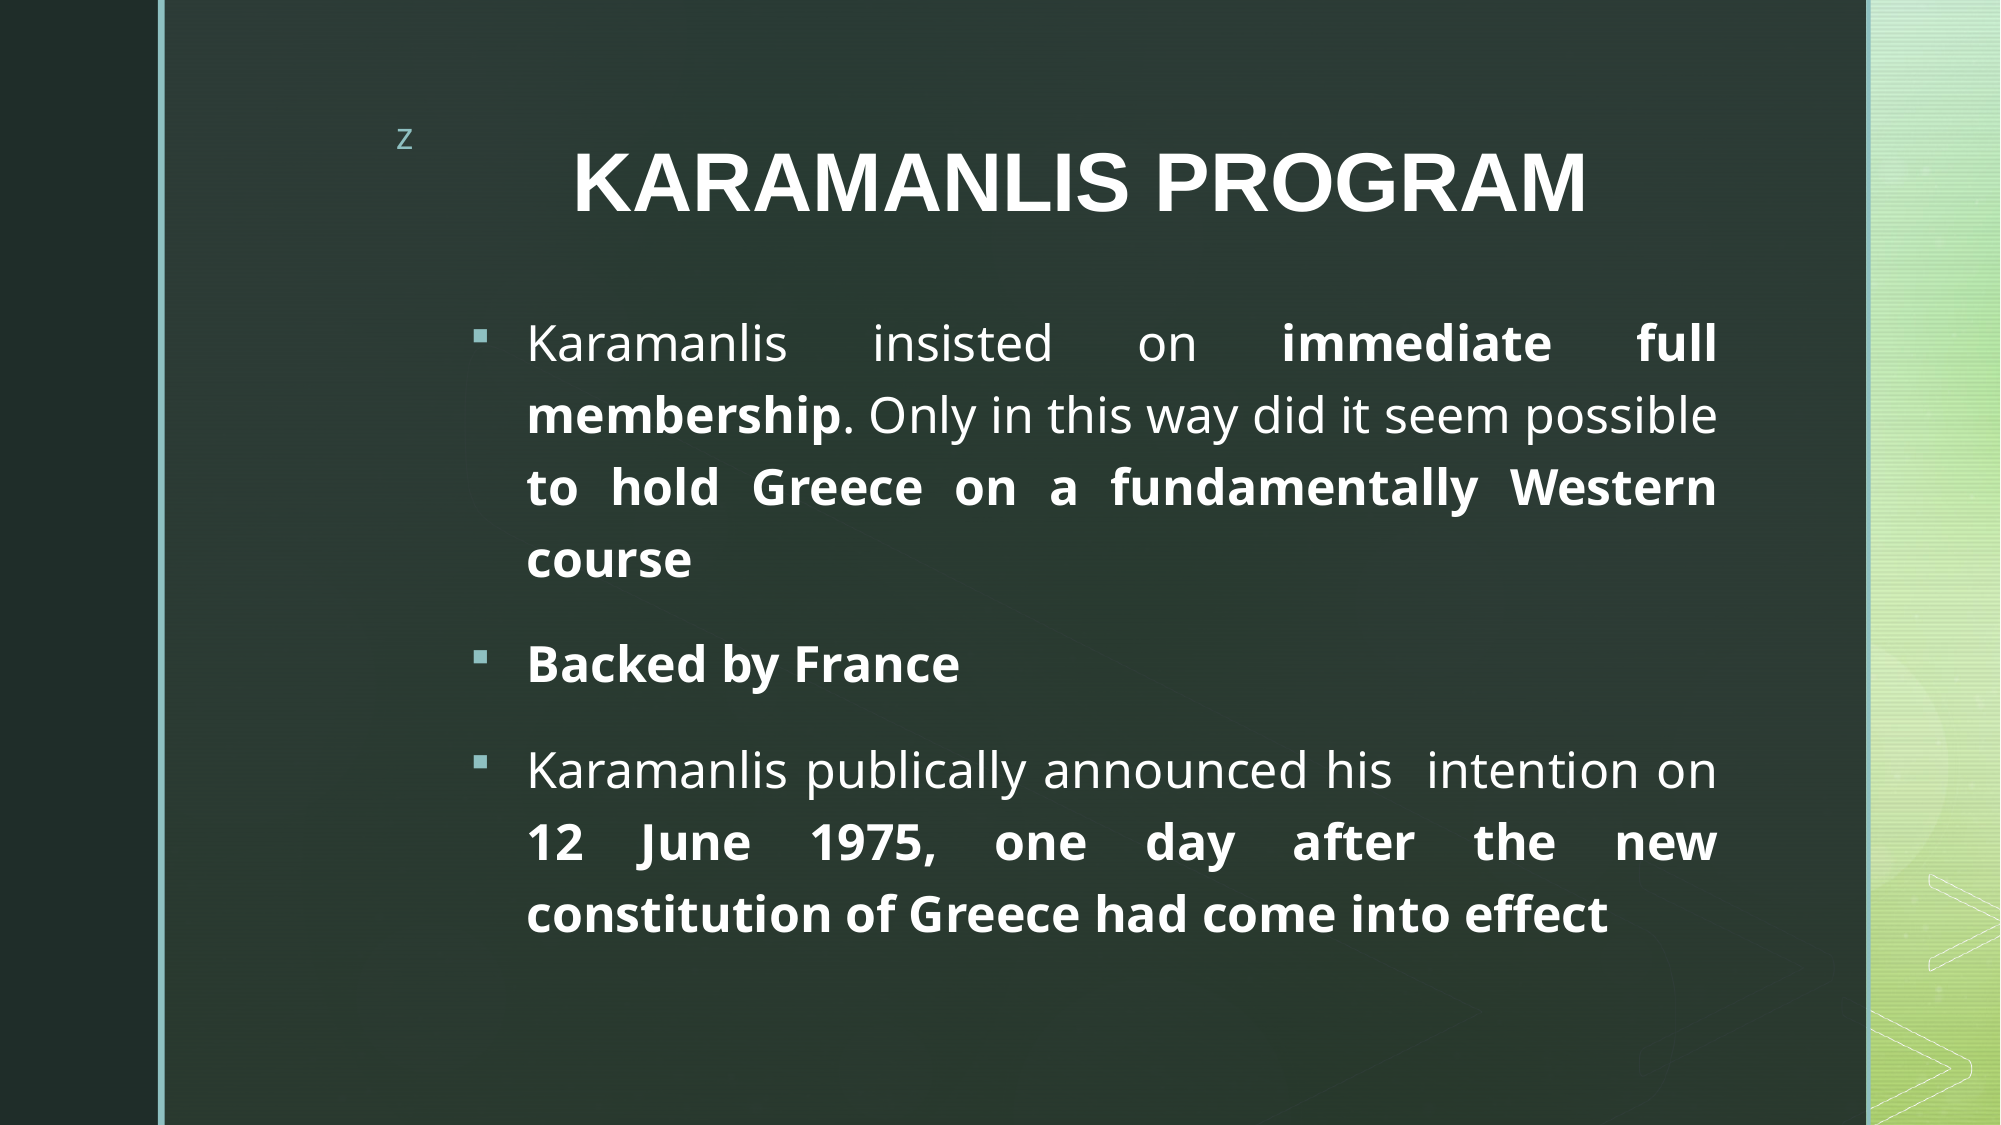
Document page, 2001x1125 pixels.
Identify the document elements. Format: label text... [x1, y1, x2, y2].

title KARAMANLIS PROGRAM [428, 132, 1734, 310]
picture [1871, 0, 2001, 1125]
list Karamanlis insisted on immediate full membership. Only in this way did it seem possible to hold Greece on a fundamentally Western course Backed by France Karamanlis publically announced his intention on 12 June 1975, one day after the new constitution of Greece had come into effect [454, 336, 1734, 993]
